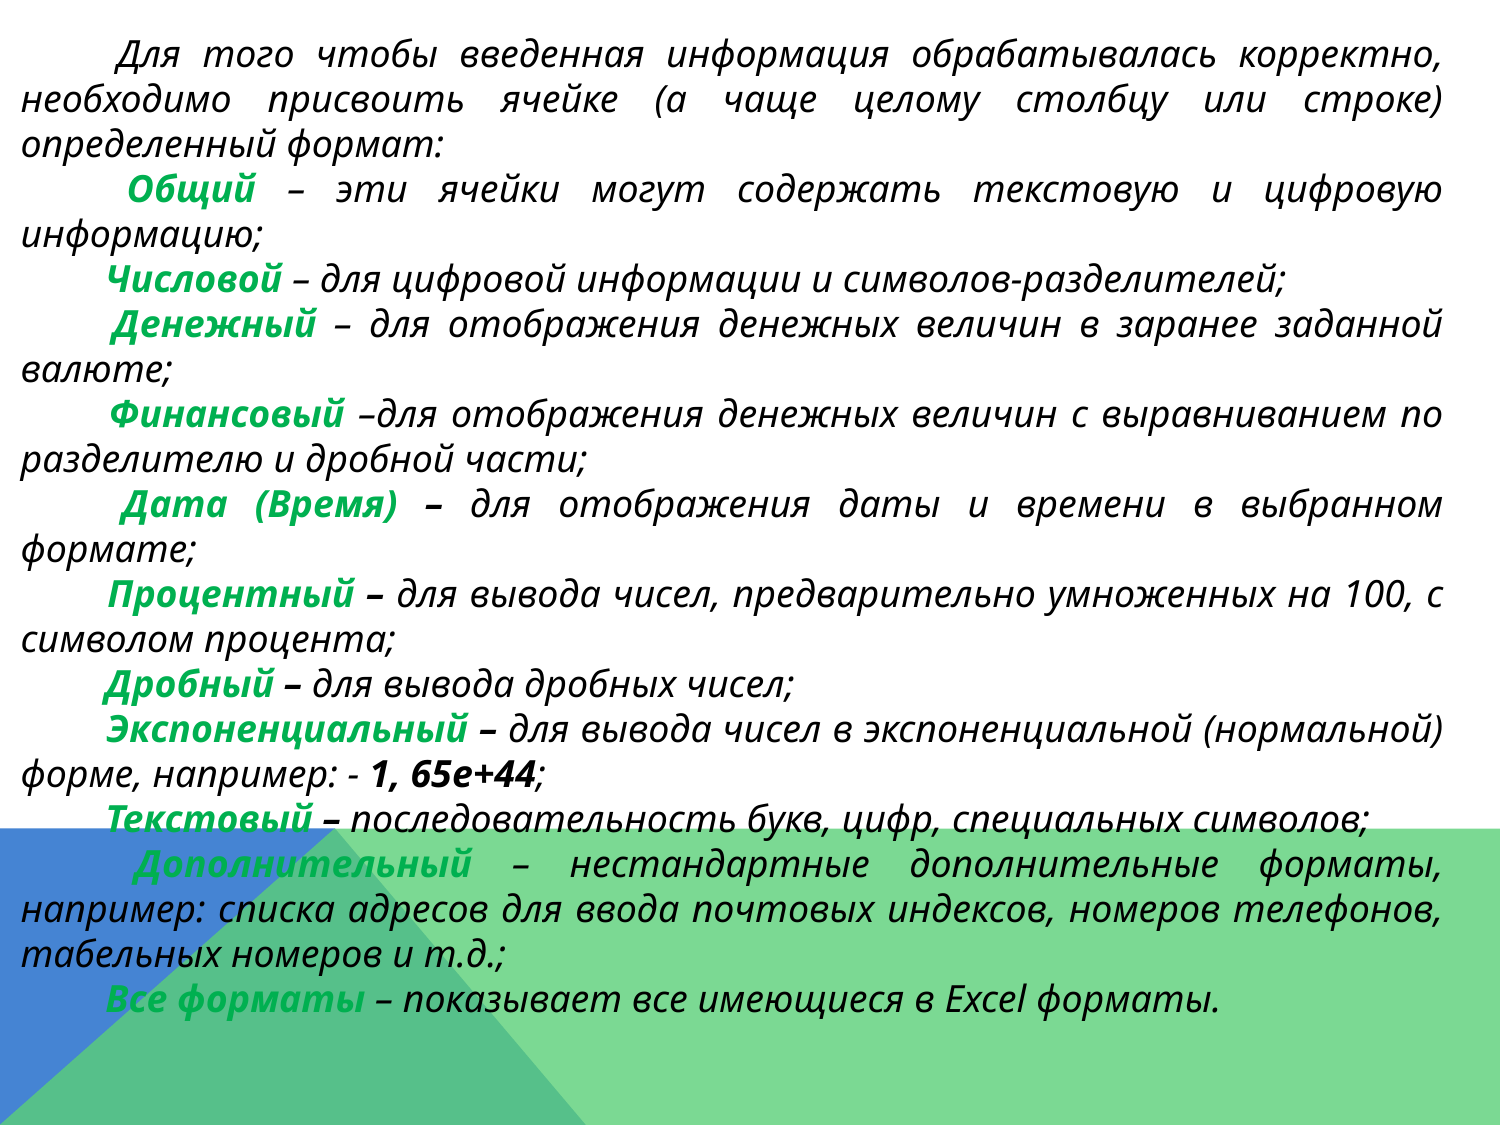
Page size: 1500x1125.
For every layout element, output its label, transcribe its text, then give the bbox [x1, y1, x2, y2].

text_box Для того чтобы введенная информация обрабатывалась корректно, необходимо присвоить ячейке (а чаще целому столбцу или строке) определенный формат: Общий – эти ячейки могут содержать текстовую и цифровую информацию; Числовой – для цифровой информации и символов-разделителей; Денежный – для отображения денежных величин в заранее заданной валюте; Финансовый –для отображения денежных величин с выравниванием по разделителю и дробной части; Дата (Время) – для отображения даты и времени в выбранном формате; Процентный – для вывода чисел, предварительно умноженных на 100, с символом процента; Дробный – для вывода дробных чисел; Экспоненциальный – для вывода чисел в экспоненциальной (нормальной) форме, например: - 1, 65е+44; Текстовый – последовательность букв, цифр, специальных символов; Дополнительный – нестандартные дополнительные форматы, например: списка адресов для ввода почтовых индексов, номеров телефонов, табельных номеров и т.д.; Все форматы – показывает все имеющиеся в Excel форматы. [5, 22, 1459, 1028]
